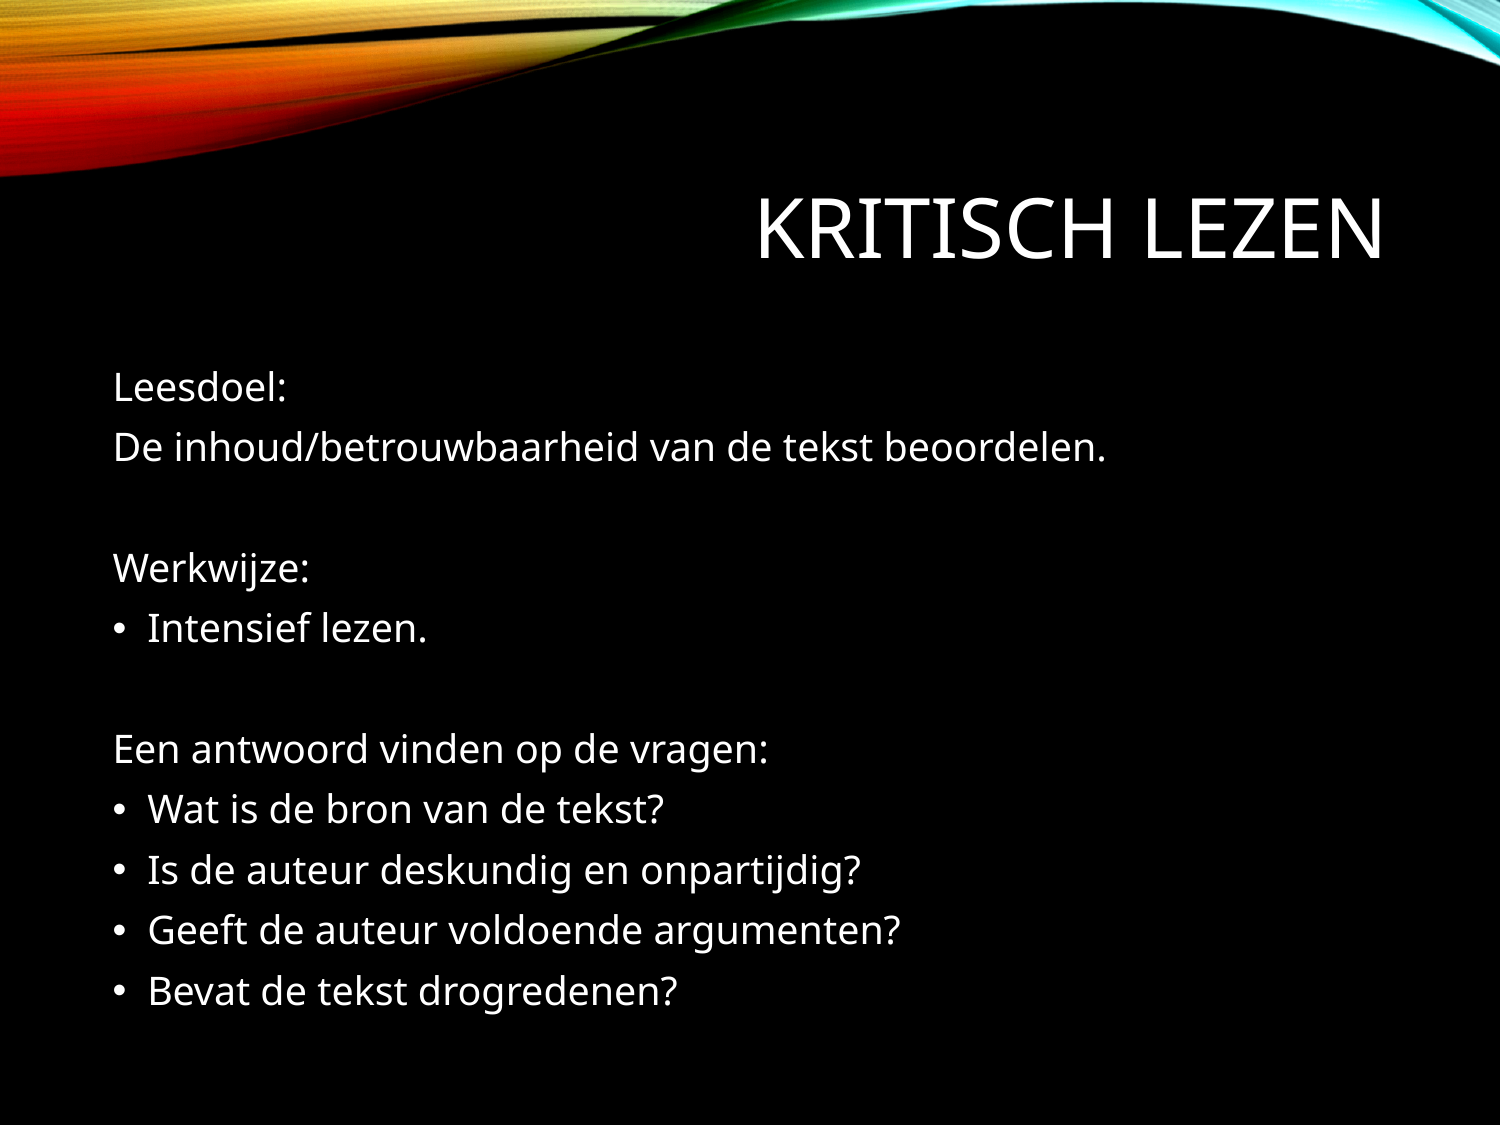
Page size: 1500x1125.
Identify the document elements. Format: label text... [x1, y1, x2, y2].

list Leesdoel: De inhoud/betrouwbaarheid van de tekst beoordelen. Werkwijze: Intensief lezen. Een antwoord vinden op de vragen: Wat is de bron van de tekst? Is de auteur deskundig en onpartijdig? Geeft de auteur voldoende argumenten? Bevat de tekst drogredenen? [97, 360, 1403, 1028]
picture [0, 0, 1500, 178]
title Kritisch lezen [356, 125, 1403, 338]
